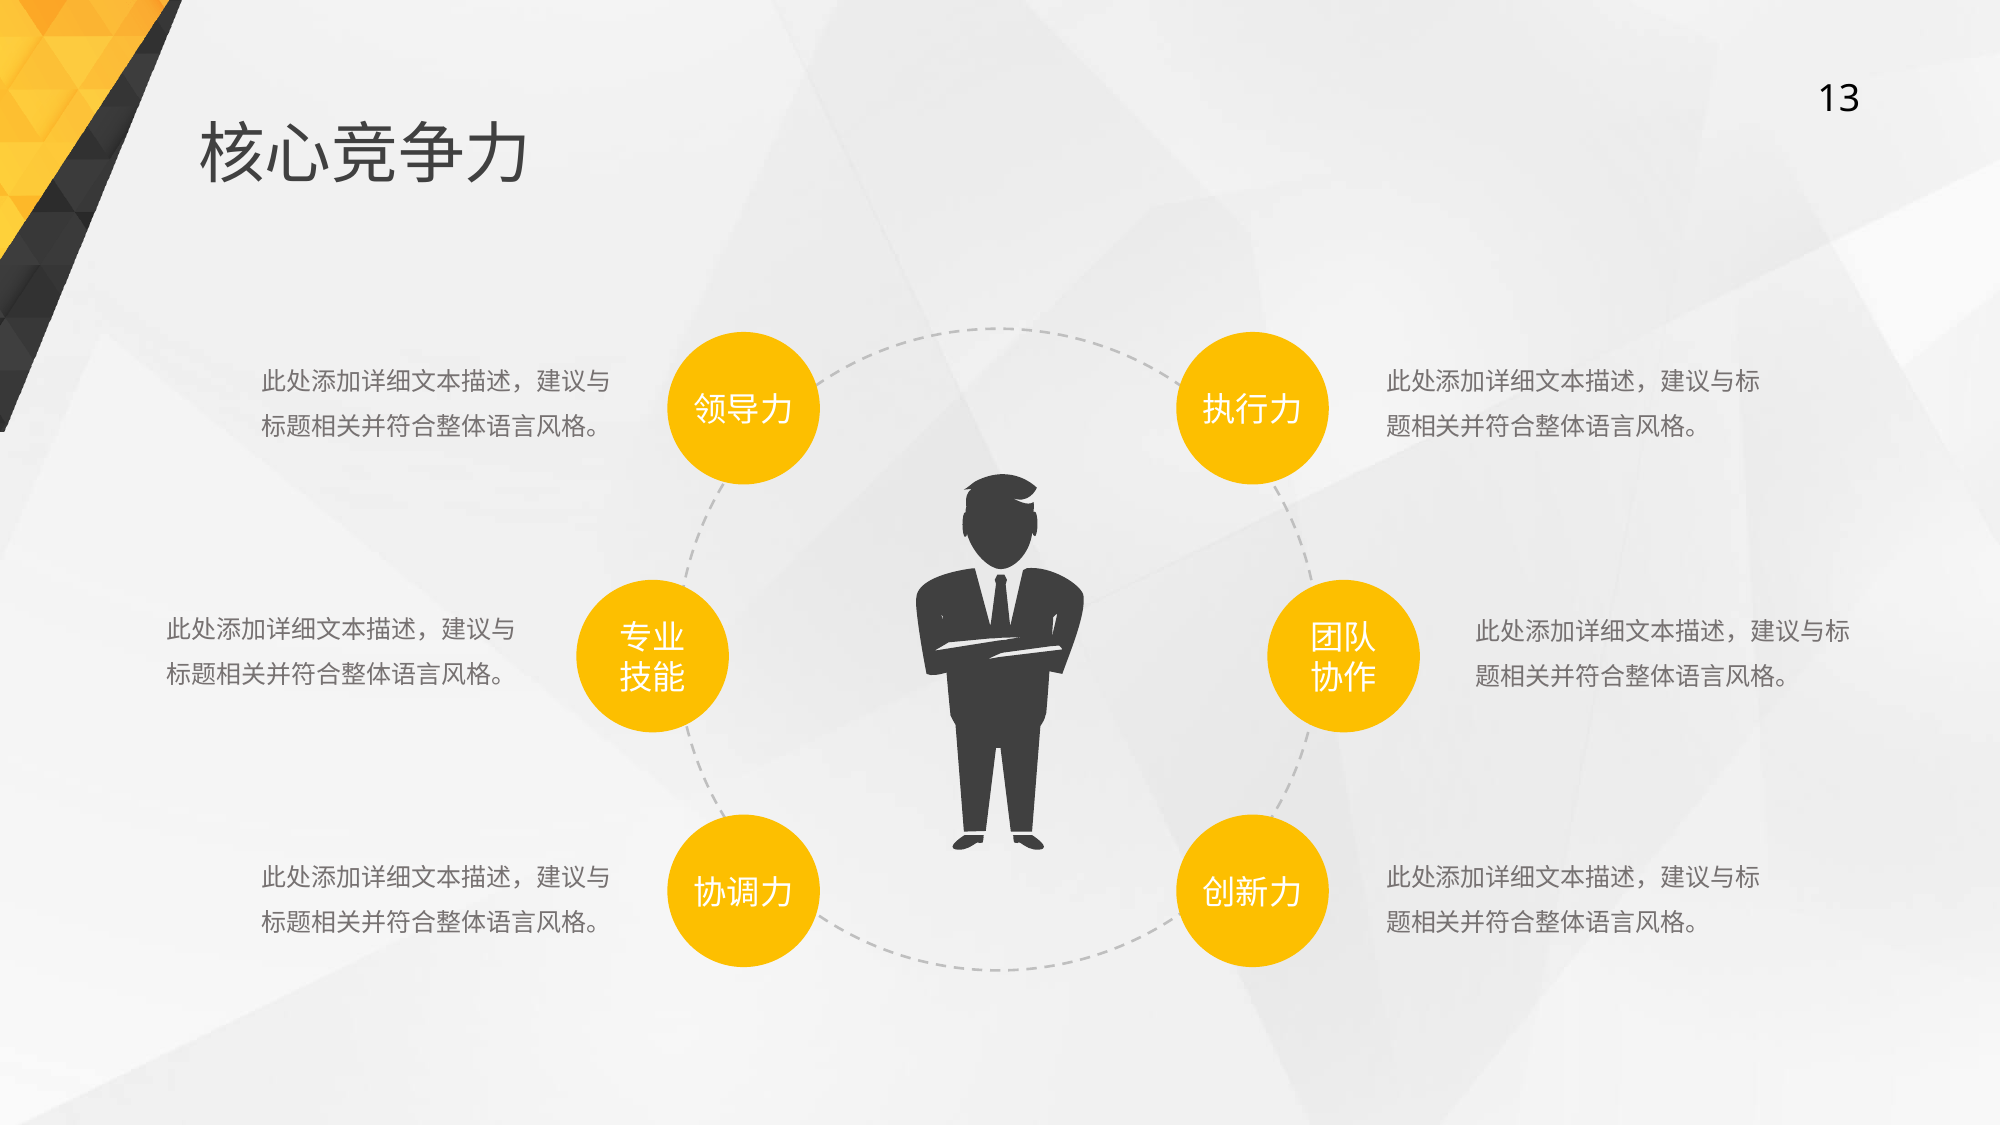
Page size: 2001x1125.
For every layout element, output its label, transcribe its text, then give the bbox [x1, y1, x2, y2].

text_box 领导力 [667, 331, 820, 485]
text_box 执行力 [1176, 331, 1329, 485]
text_box 此处添加详细文本描述，建议与标题相关并符合整体语言风格。 [247, 839, 644, 944]
text_box 此处添加详细文本描述，建议与标题相关并符合整体语言风格。 [1371, 839, 1787, 944]
text_box 此处添加详细文本描述，建议与标题相关并符合整体语言风格。 [247, 343, 644, 448]
text_box 协调力 [667, 814, 820, 968]
text_box [682, 327, 1314, 972]
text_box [914, 461, 1086, 851]
text_box 此处添加详细文本描述，建议与标题相关并符合整体语言风格。 [1371, 343, 1787, 448]
picture [0, 0, 2000, 1125]
text_box 此处添加详细文本描述，建议与标题相关并符合整体语言风格。 [151, 591, 549, 696]
text_box 团队 协作 [1267, 579, 1420, 733]
text_box 核心竞争力 [183, 103, 547, 199]
text_box 专业 技能 [576, 579, 729, 733]
text_box 创新力 [1176, 814, 1329, 968]
text_box 此处添加详细文本描述，建议与标题相关并符合整体语言风格。 [1460, 593, 1877, 699]
